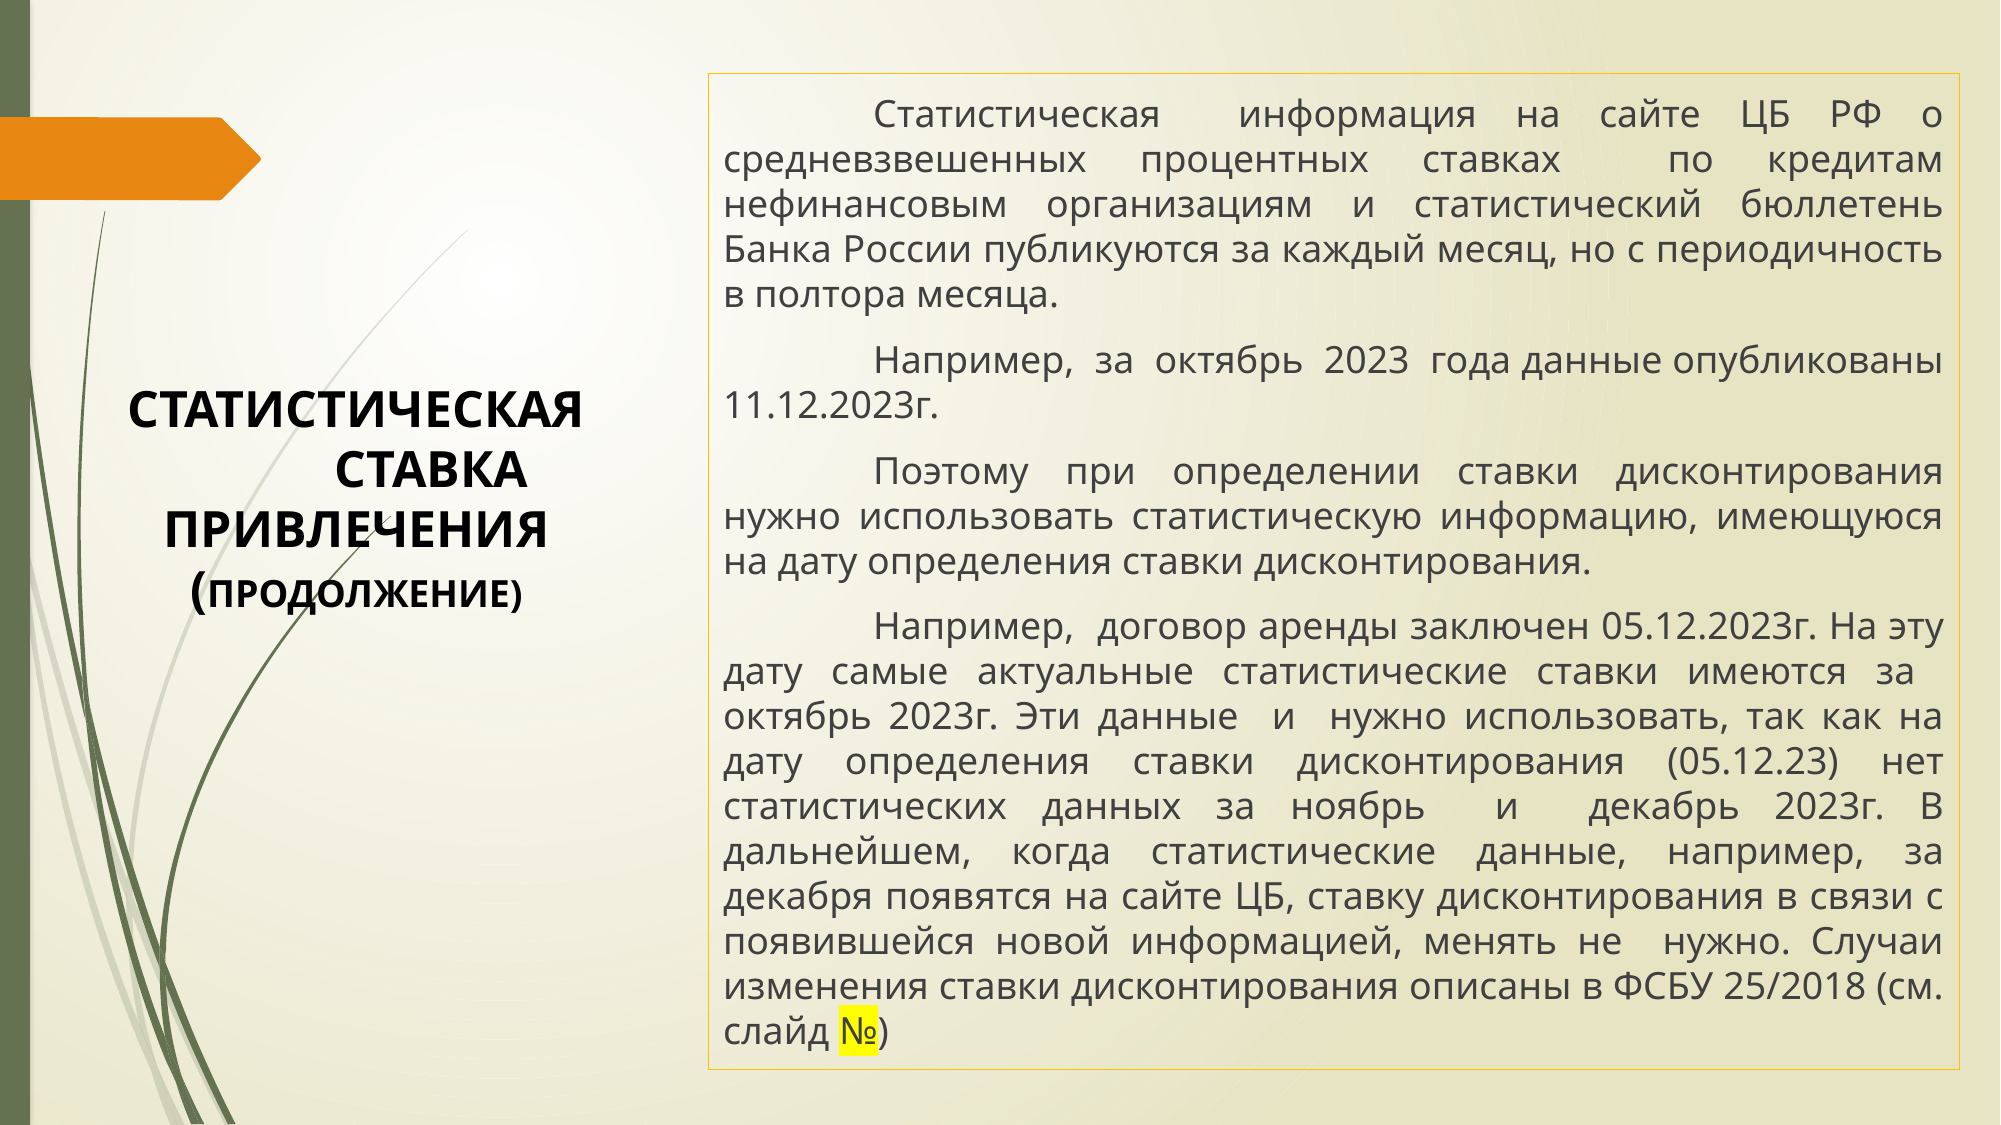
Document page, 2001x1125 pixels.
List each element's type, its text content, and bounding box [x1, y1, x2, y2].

list Статистическая ставка привлечения (продолжение) [83, 167, 630, 867]
list Статистическая информация на сайте ЦБ РФ о средневзвешенных процентных ставках по кредитам нефинансовым организациям и статистический бюллетень Банка России публикуются за каждый месяц, но с периодичность в полтора месяца. Например, за октябрь 2023 года данные опубликованы 11.12.2023г. Поэтому при определении ставки дисконтирования нужно использовать статистическую информацию, имеющуюся на дату определения ставки дисконтирования. Например, договор аренды заключен 05.12.2023г. На эту дату самые актуальные статистические ставки имеются за октябрь 2023г. Эти данные и нужно использовать, так как на дату определения ставки дисконтирования (05.12.23) нет статистических данных за ноябрь и декабрь 2023г. В дальнейшем, когда статистические данные, например, за декабря появятся на сайте ЦБ, ставку дисконтирования в связи с появившейся новой информацией, менять не нужно. Случаи изменения ставки дисконтирования описаны в ФСБУ 25/2018 (см. слайд №) [708, 73, 1960, 1070]
